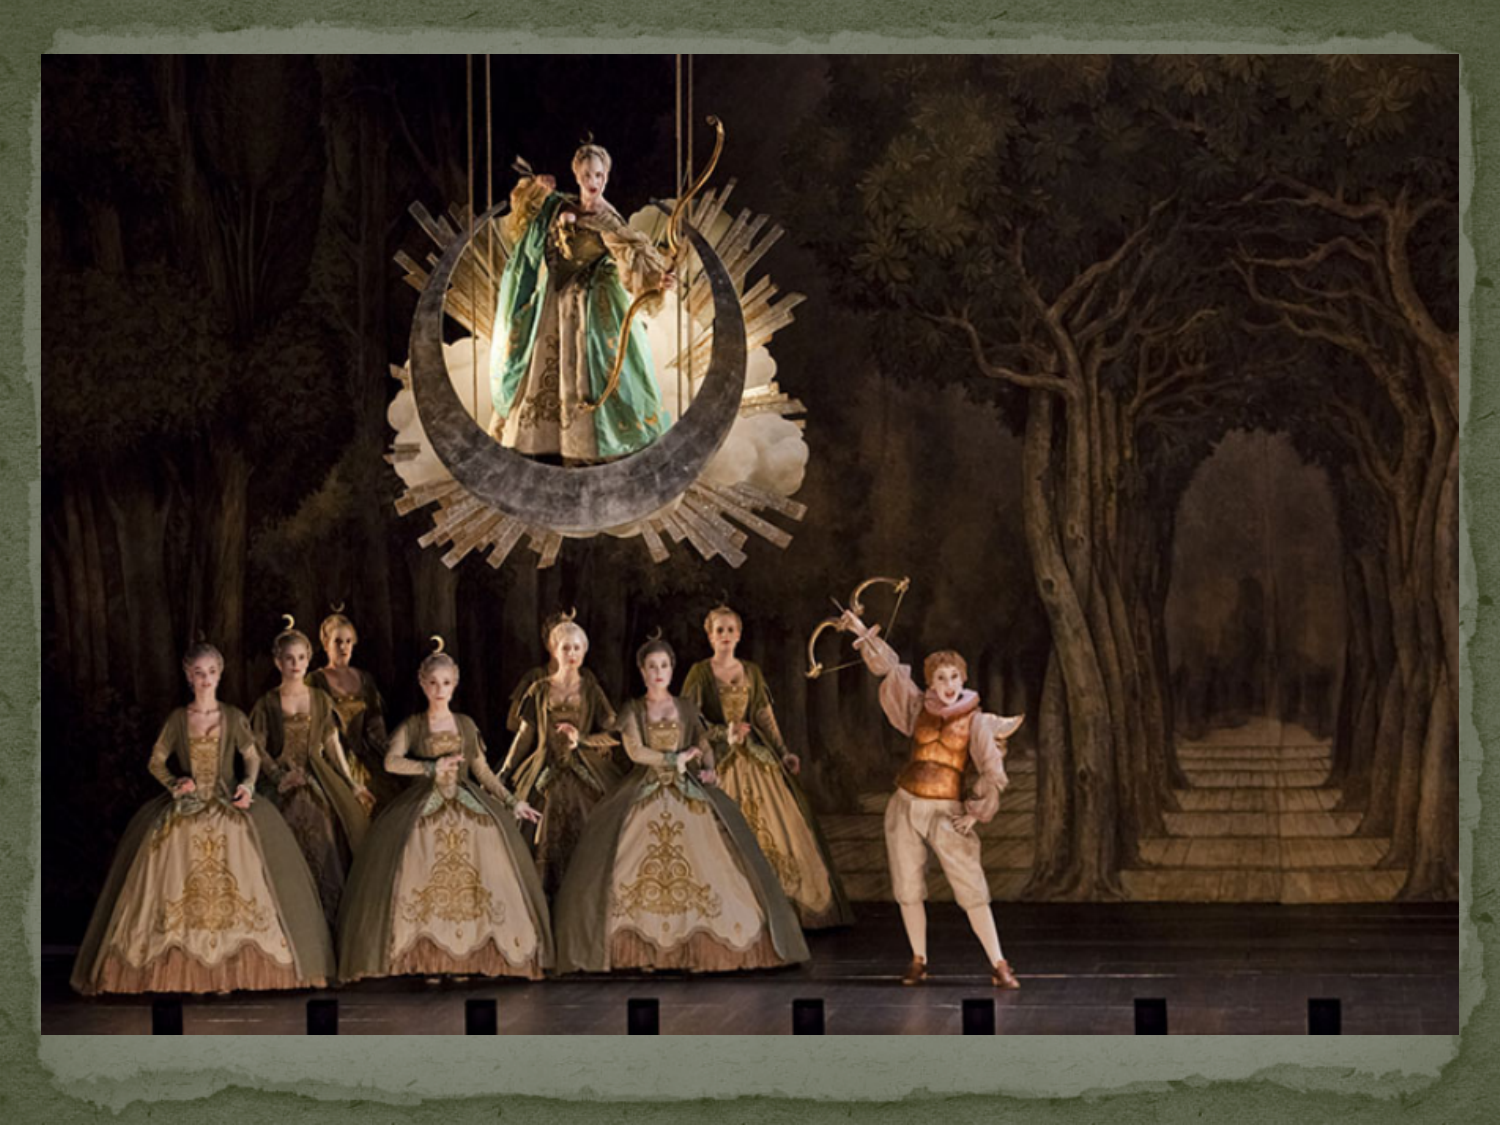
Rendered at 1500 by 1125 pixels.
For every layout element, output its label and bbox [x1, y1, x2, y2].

list [45, 58, 1456, 1032]
